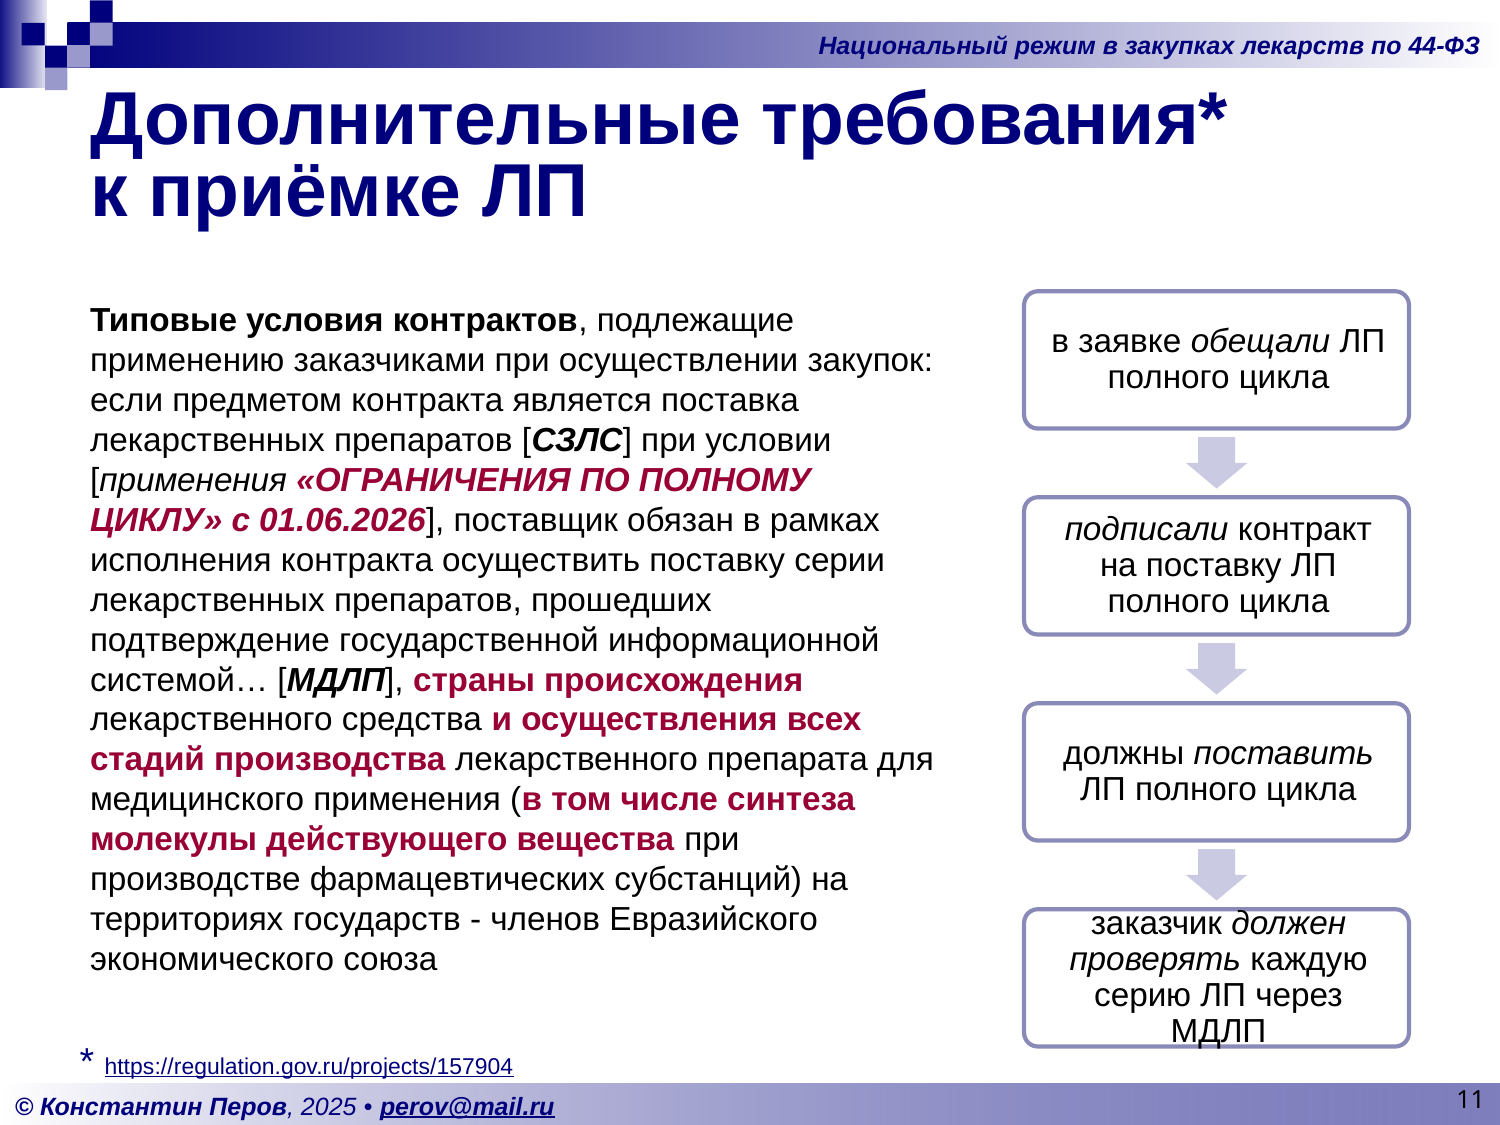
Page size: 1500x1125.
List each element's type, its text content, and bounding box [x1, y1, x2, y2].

title Дополнительные требования* к приёмке ЛП [75, 75, 1425, 244]
text_box * https://regulation.gov.ru/projects/157904 [64, 1029, 857, 1090]
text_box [962, 290, 1471, 1048]
list Типовые условия контрактов, подлежащие применению заказчиками при осуществлении закупок: если предметом контракта является поставка лекарственных препаратов [СЗЛС] при условии [применения «ОГРАНИЧЕНИЯ ПО ПОЛНОМУ ЦИКЛУ» с 01.06.2026], поставщик обязан в рамках исполнения контракта осуществить поставку серии лекарственных препаратов, прошедших подтверждение государственной информационной системой… [МДЛП], страны происхождения лекарственного средства и осуществления всех стадий производства лекарственного препарата для медицинского применения (в том числе синтеза молекулы действующего вещества при производстве фармацевтических субстанций) на территориях государств - членов Евразийского экономического союза [75, 290, 961, 1047]
slide_number 11 [1399, 1082, 1500, 1125]
